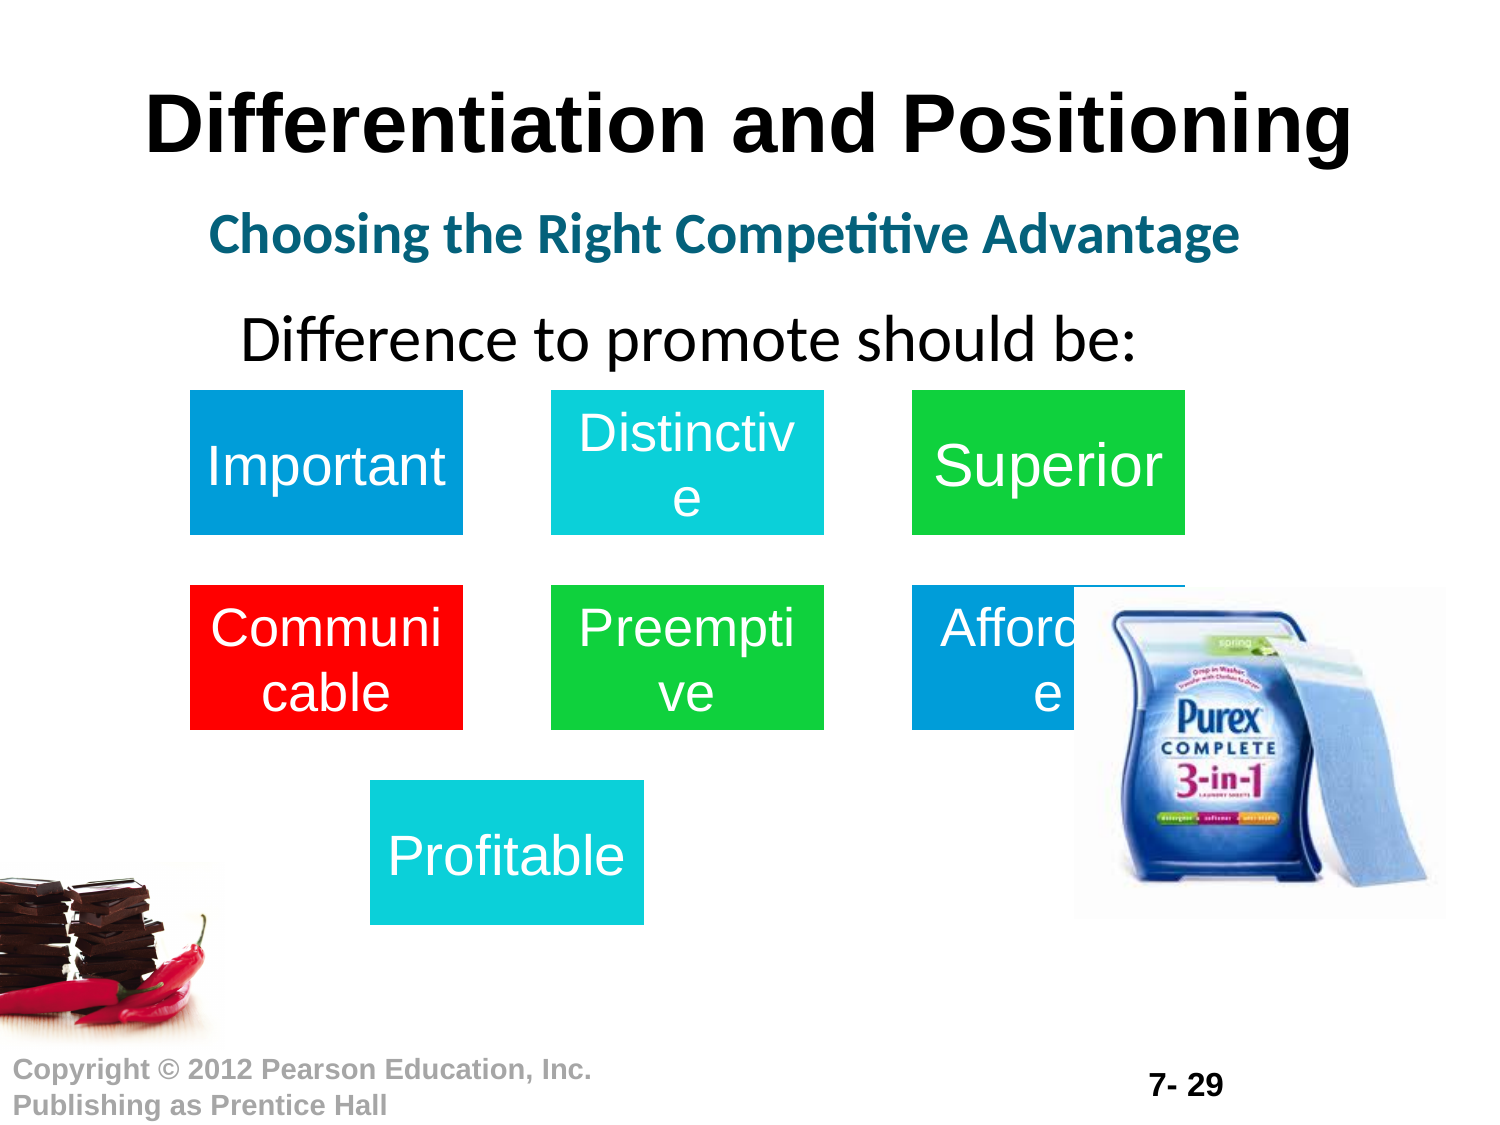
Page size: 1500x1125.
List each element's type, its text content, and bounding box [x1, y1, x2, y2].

list Difference to promote should be: [224, 287, 1500, 1051]
picture [1074, 587, 1446, 919]
picture [0, 862, 187, 1050]
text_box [187, 387, 1188, 1055]
title Differentiation and Positioning [112, 37, 1388, 226]
list Choosing the Right Competitive Advantage [137, 187, 1313, 251]
